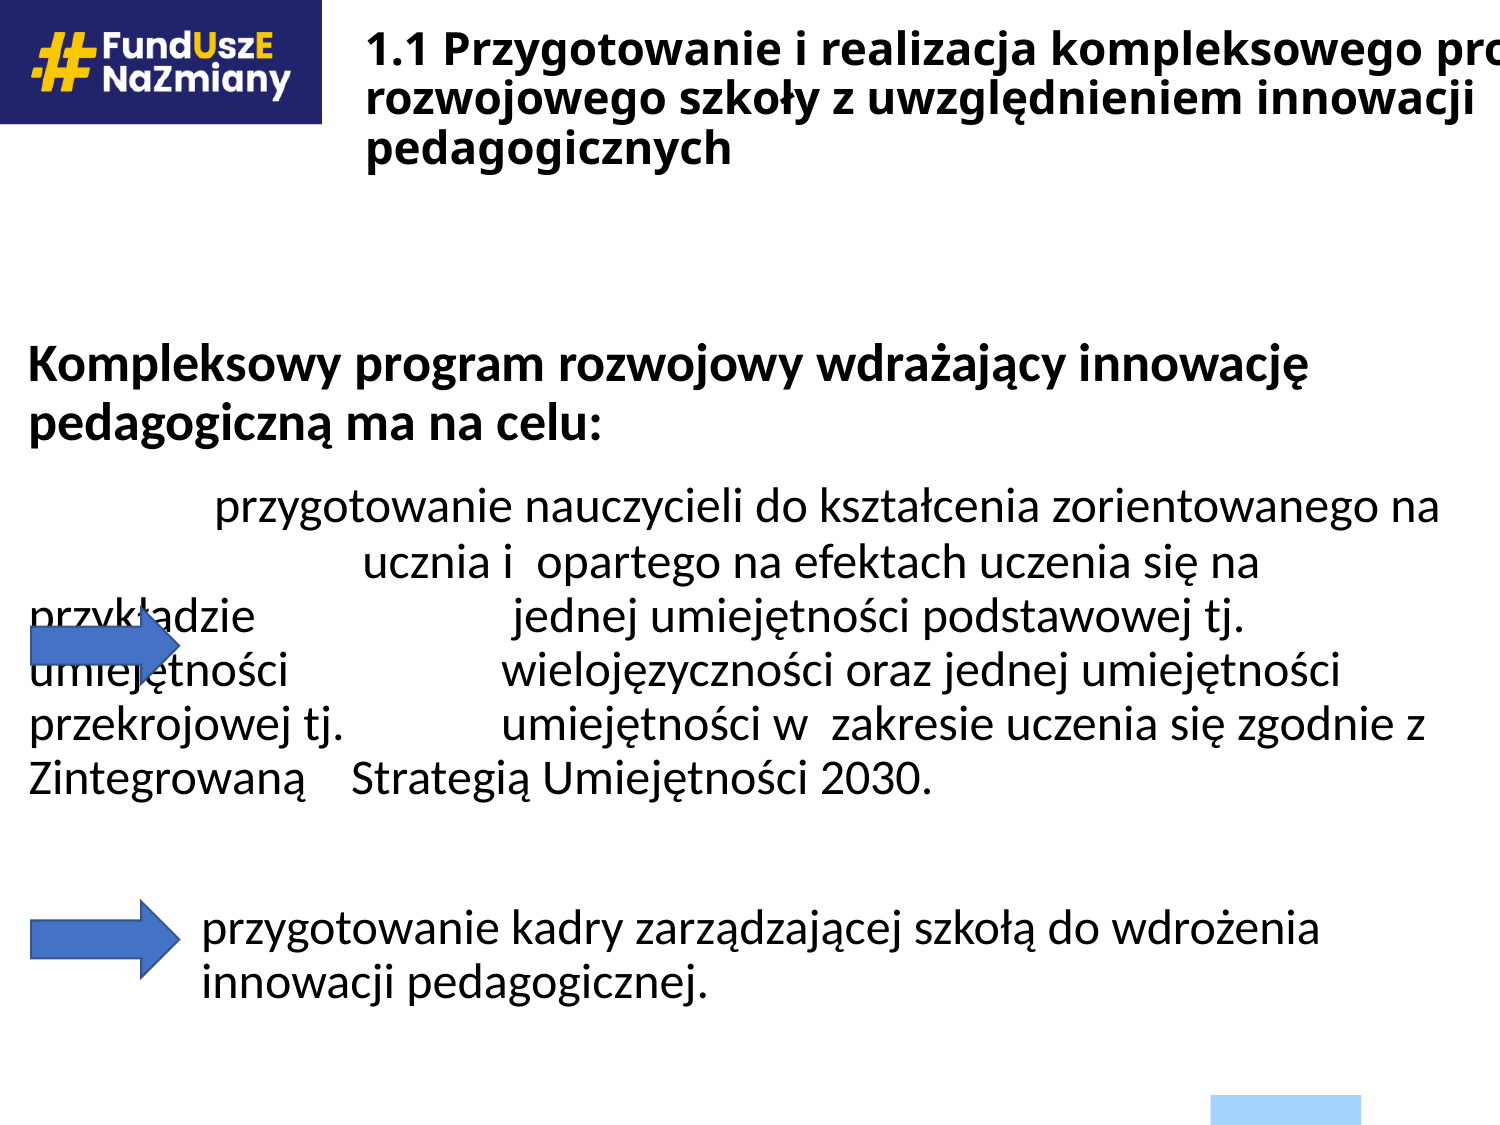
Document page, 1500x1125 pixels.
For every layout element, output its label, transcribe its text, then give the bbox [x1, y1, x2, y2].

title 1.1 Przygotowanie i realizacja kompleksowego programu rozwojowego szkoły z uwzględnieniem innowacji pedagogicznych [349, 0, 1500, 201]
picture [0, 0, 1500, 1125]
text_box [30, 605, 181, 687]
text_box [30, 899, 181, 980]
list Kompleksowy program rozwojowy wdrażający innowację pedagogiczną ma na celu: przygotowanie nauczycieli do kształcenia zorientowanego na ucznia i opartego na efektach uczenia się na przykładzie jednej umiejętności podstawowej tj. umiejętności wielojęzyczności oraz jednej umiejętności przekrojowej tj. umiejętności w zakresie uczenia się zgodnie z Zintegrowaną Strategią Umiejętności 2030. przygotowanie kadry zarządzającej szkołą do wdrożenia innowacji pedagogicznej. [13, 327, 1487, 1091]
